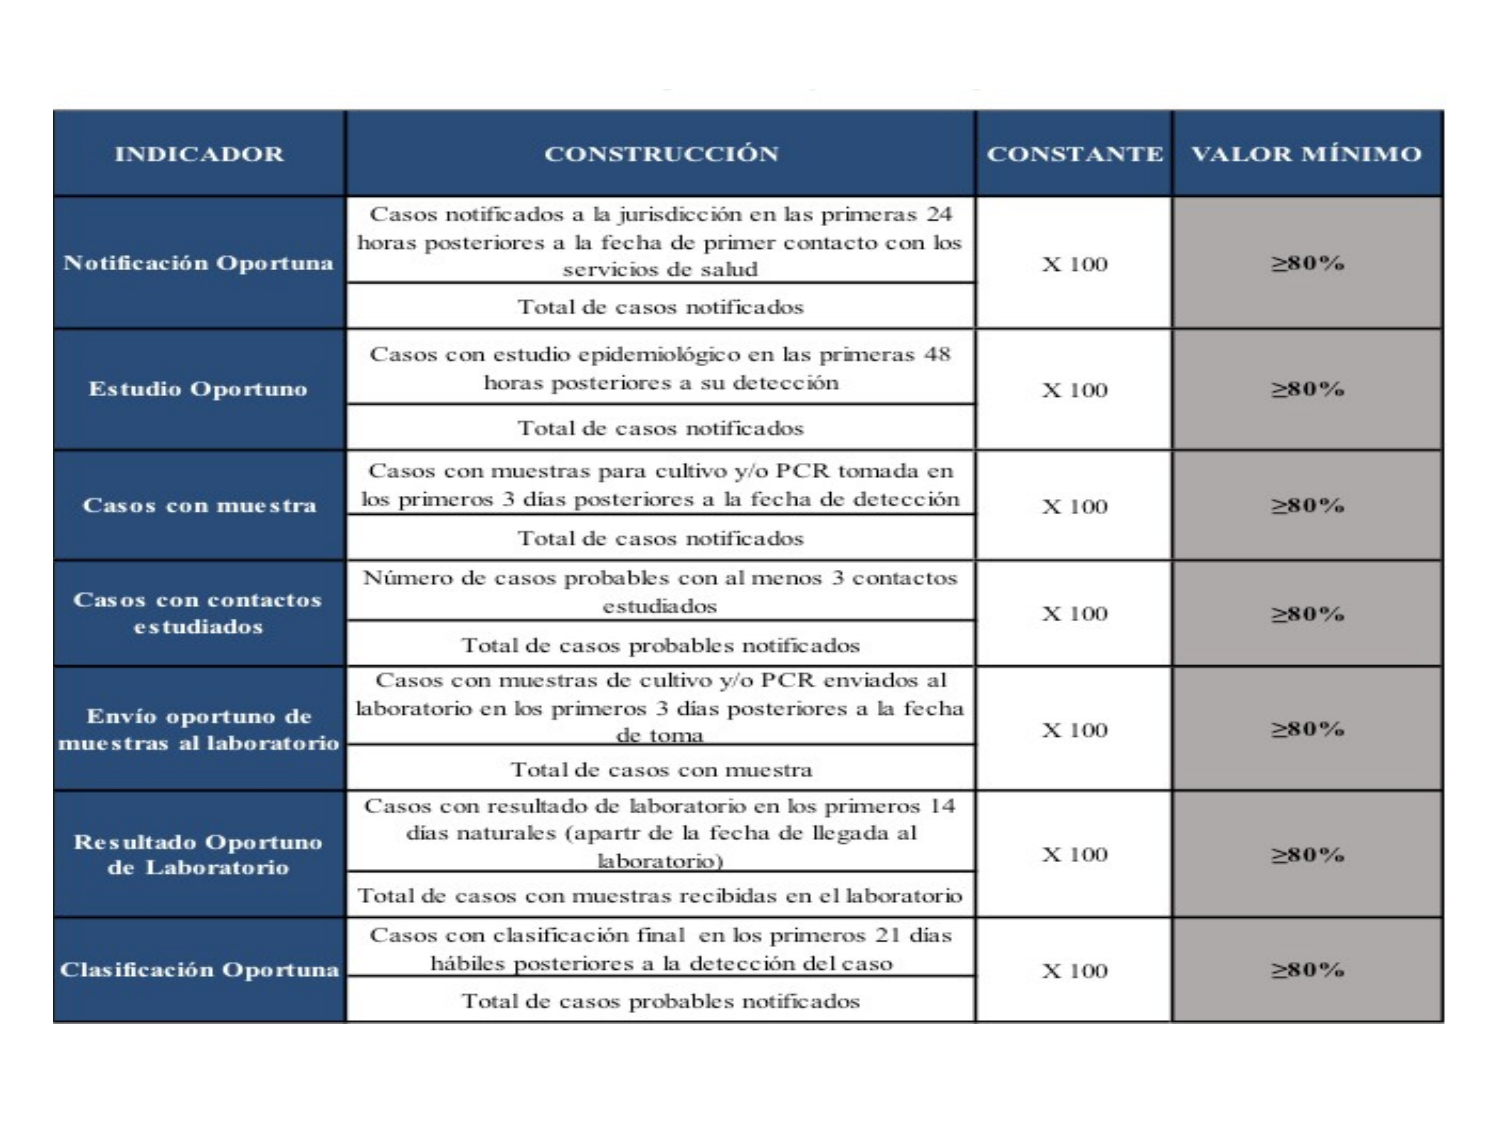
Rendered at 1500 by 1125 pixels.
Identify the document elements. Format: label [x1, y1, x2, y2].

list [52, 89, 1448, 1024]
